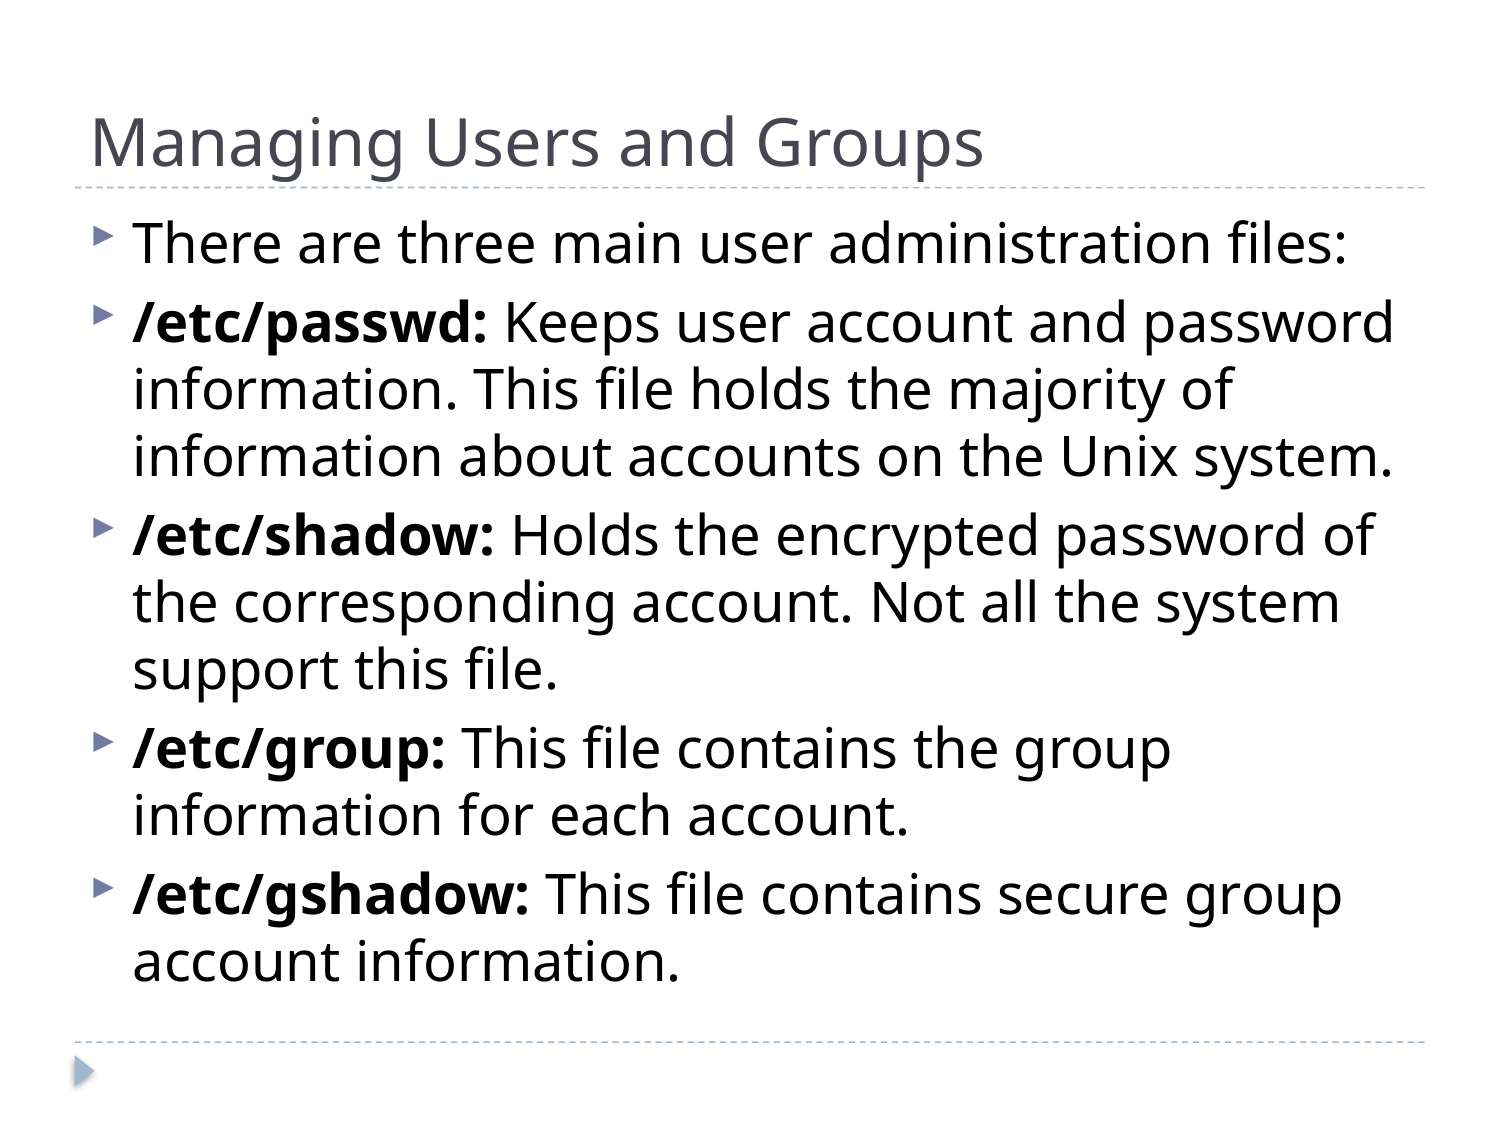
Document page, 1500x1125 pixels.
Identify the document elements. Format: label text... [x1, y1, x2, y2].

list There are three main user administration files: /etc/passwd: Keeps user account and password information. This file holds the majority of information about accounts on the Unix system. /etc/shadow: Holds the encrypted password of the corresponding account. Not all the system support this file. /etc/group: This file contains the group information for each account. /etc/gshadow: This file contains secure group account information. [75, 200, 1425, 1010]
title Managing Users and Groups [75, 24, 1425, 188]
